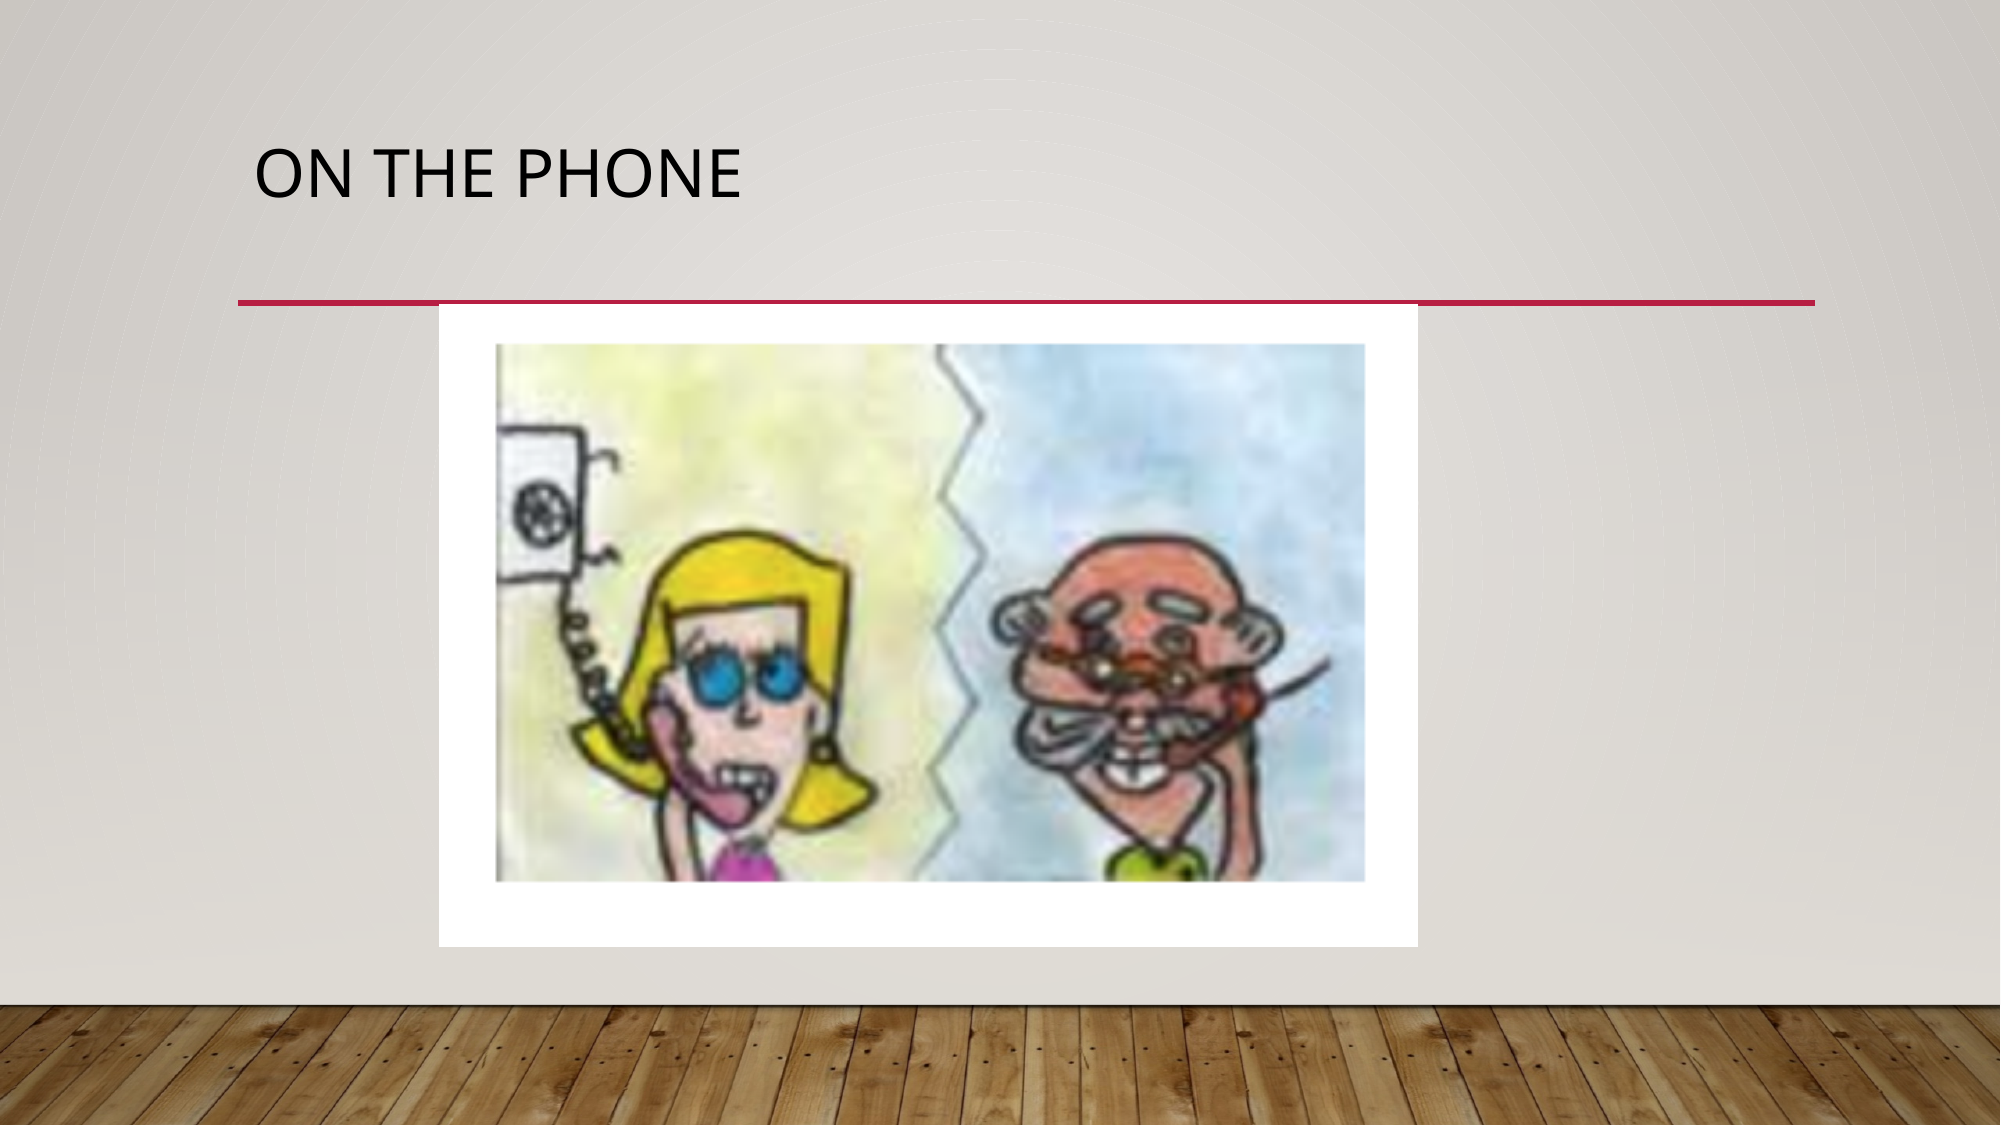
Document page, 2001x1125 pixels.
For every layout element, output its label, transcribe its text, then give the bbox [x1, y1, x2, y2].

title On the phone [238, 131, 1814, 305]
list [439, 303, 1418, 947]
picture [0, 1005, 2000, 1125]
